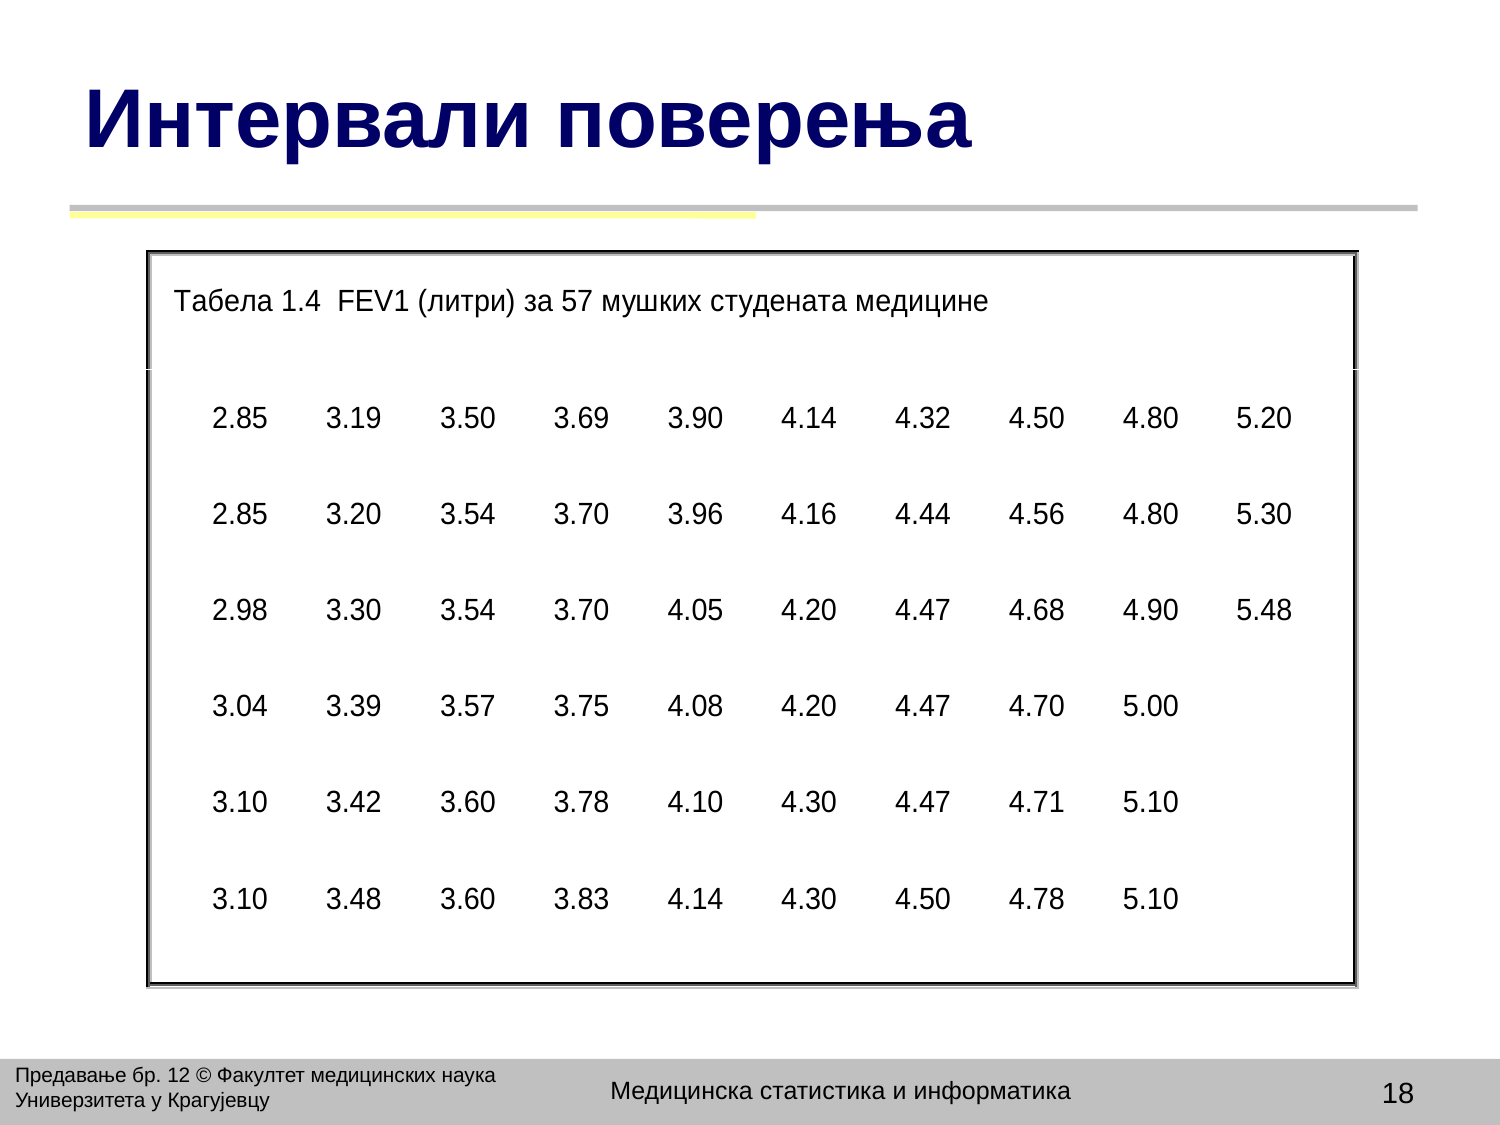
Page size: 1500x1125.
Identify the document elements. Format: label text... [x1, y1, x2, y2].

title Интервали поверења [69, 19, 1426, 208]
footer Медицинска статистика и информатика [512, 1066, 1170, 1125]
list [58, 249, 1445, 1043]
slide_number Предавање бр. 12 © Факултет медицинских наука Универзитета у Крагујевцу [0, 1053, 601, 1108]
slide_number 18 [1181, 1066, 1430, 1125]
